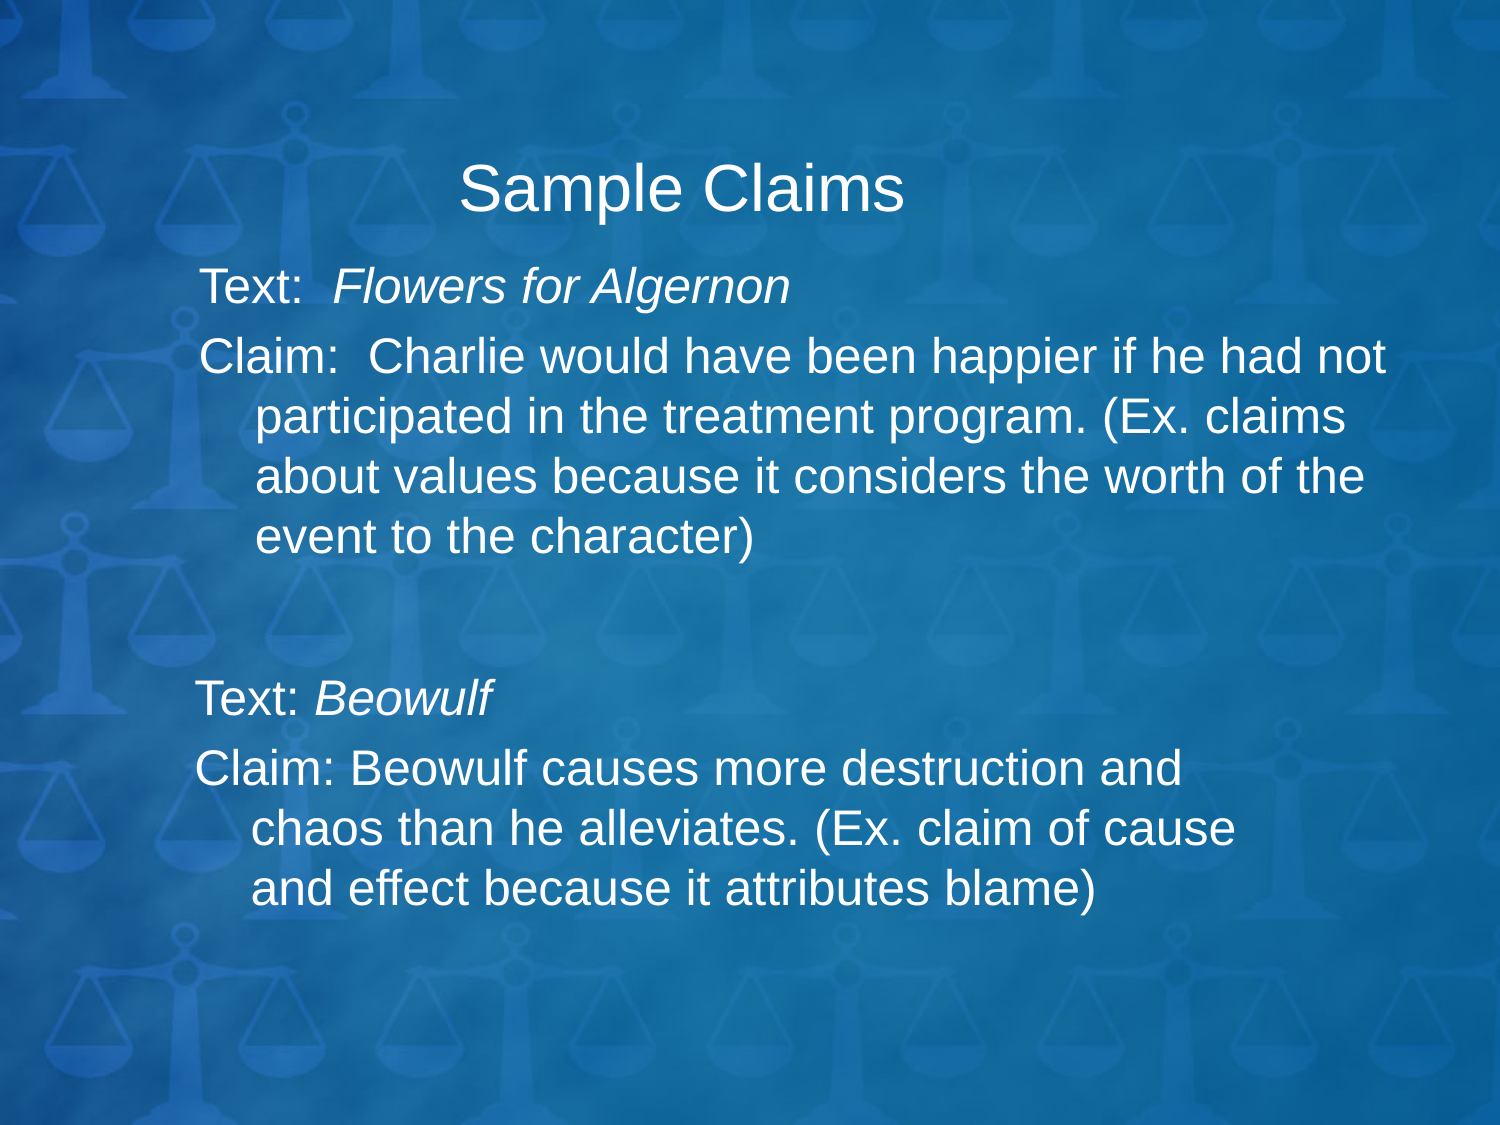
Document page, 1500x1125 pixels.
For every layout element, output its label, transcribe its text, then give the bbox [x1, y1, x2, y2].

text_box Text: Beowulf Claim: Beowulf causes more destruction and chaos than he alleviates. (Ex. claim of cause and effect because it attributes blame) [179, 658, 1298, 1075]
list Text: Flowers for Algernon Claim: Charlie would have been happier if he had not participated in the treatment program. (Ex. claims about values because it considers the worth of the event to the character) [183, 245, 1422, 1004]
picture [0, 0, 1500, 1125]
title Sample Claims [443, 44, 1480, 233]
